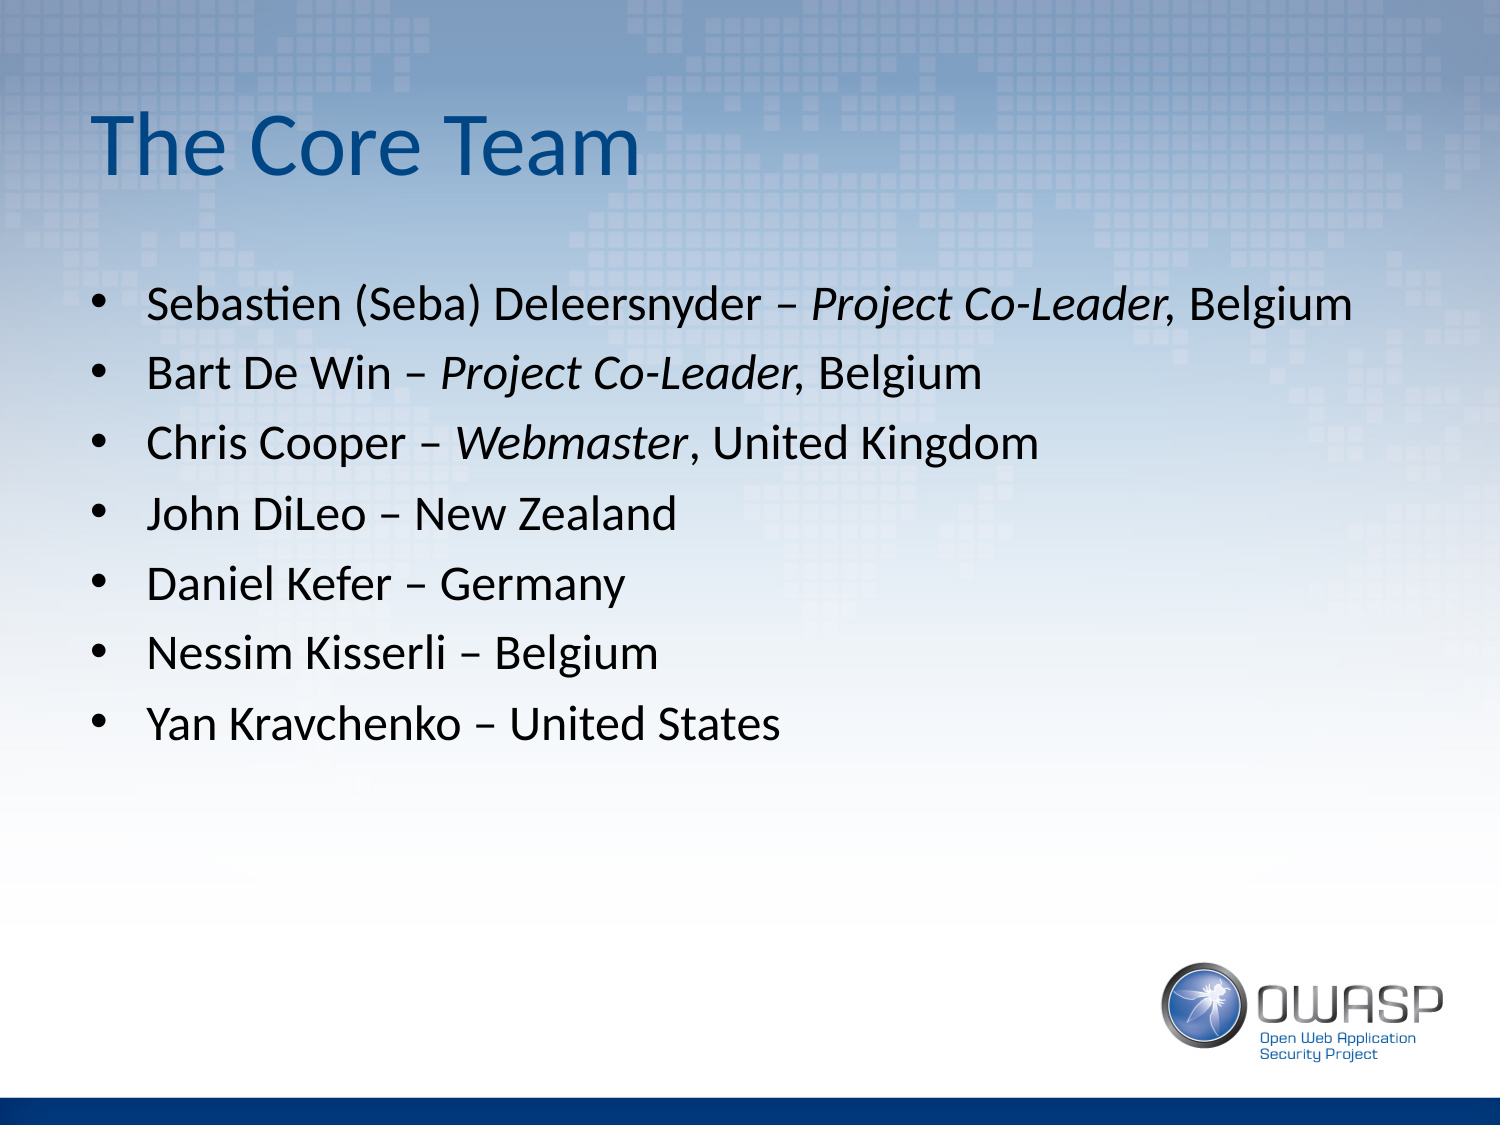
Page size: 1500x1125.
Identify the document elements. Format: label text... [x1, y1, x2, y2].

picture [0, 0, 1500, 1125]
list Sebastien (Seba) Deleersnyder – Project Co-Leader, Belgium Bart De Win – Project Co-Leader, Belgium Chris Cooper – Webmaster, United Kingdom John DiLeo – New Zealand Daniel Kefer – Germany Nessim Kisserli – Belgium Yan Kravchenko – United States [75, 262, 1425, 1018]
title The Core Team [75, 45, 1425, 233]
